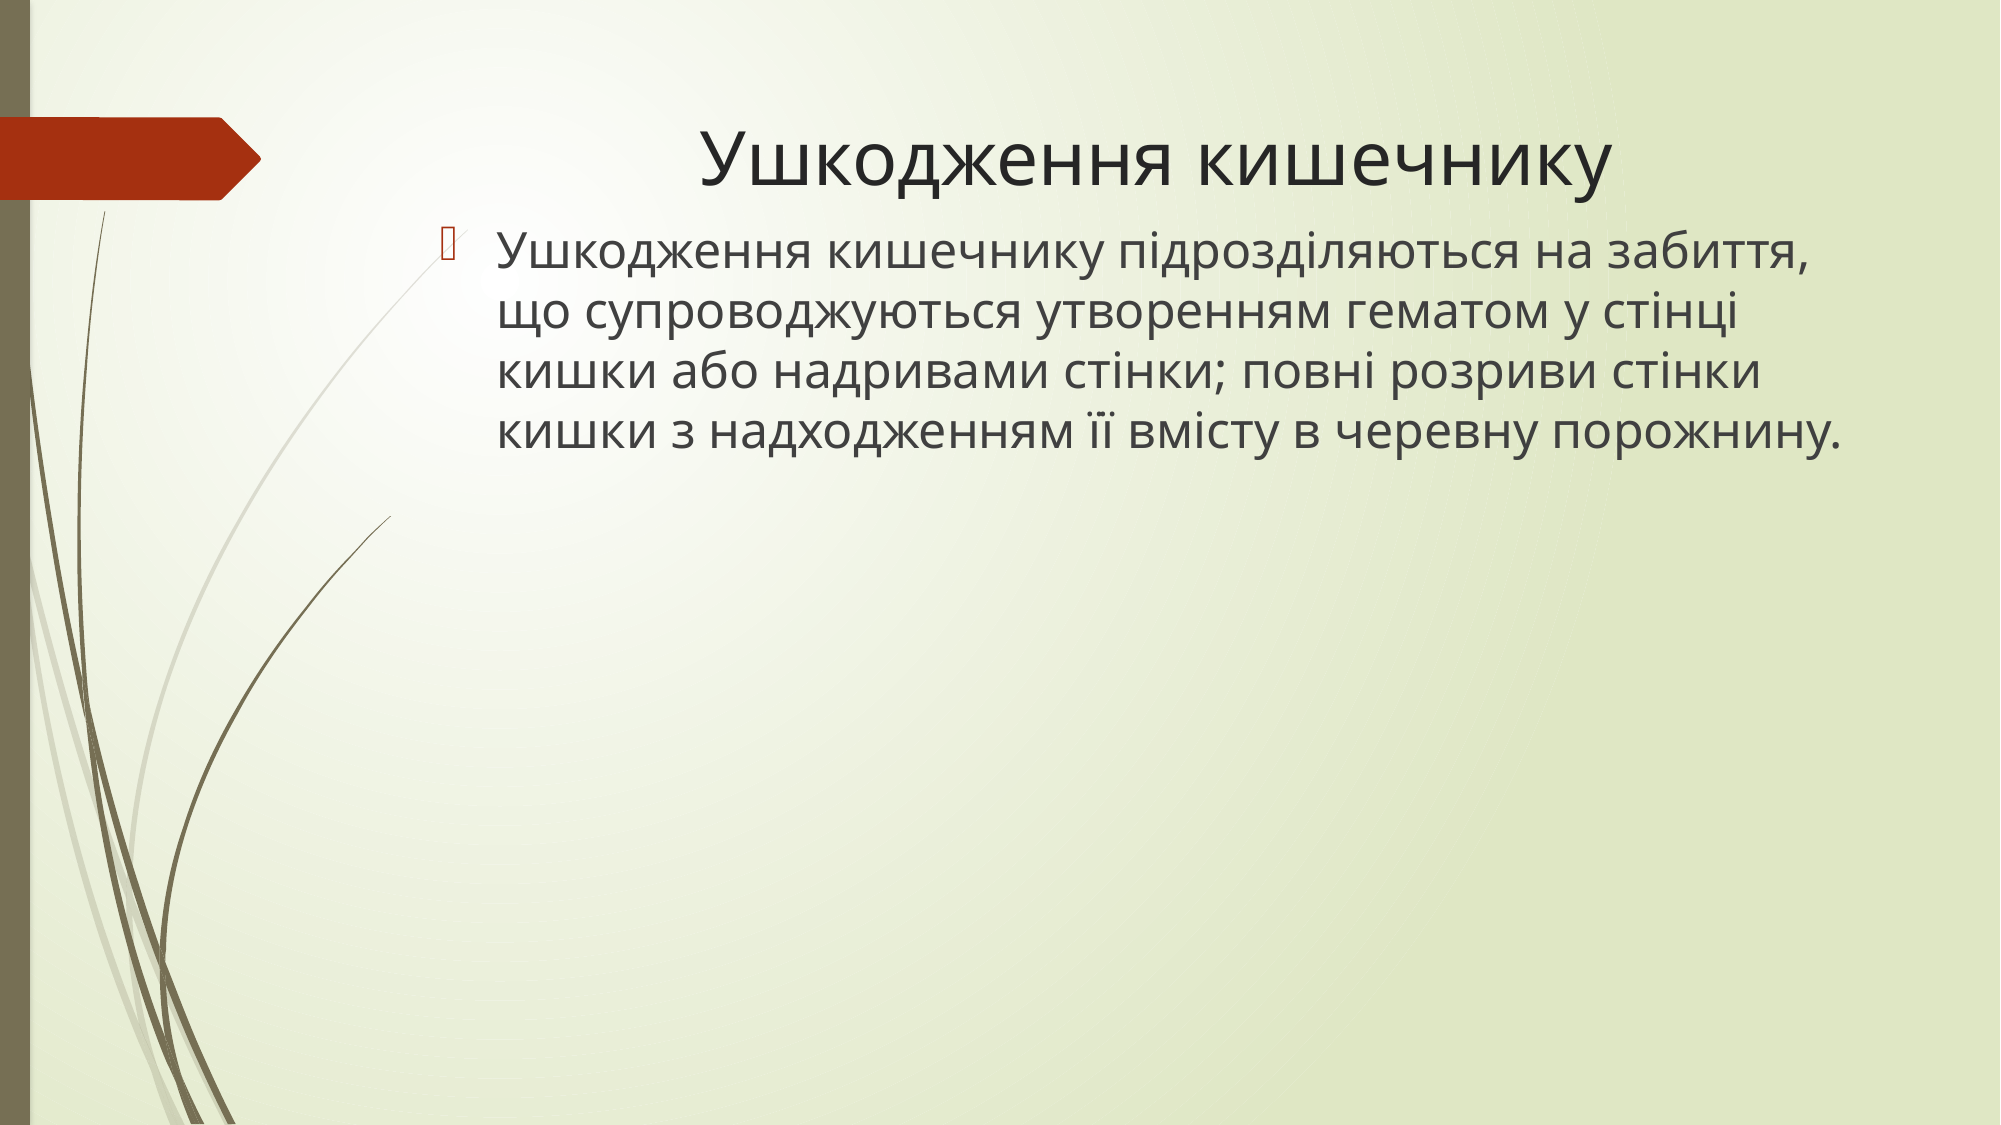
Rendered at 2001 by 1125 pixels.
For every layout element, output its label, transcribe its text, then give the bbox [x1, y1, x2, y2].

title Ушкодження кишечнику [425, 102, 1888, 211]
list Ушкодження кишечнику підрозділяються на забиття, що супроводжуються утворенням гематом у стінці кишки або надривами стінки; повні розриви стінки кишки з надходженням її вмісту в черевну порожнину. [424, 211, 1888, 970]
